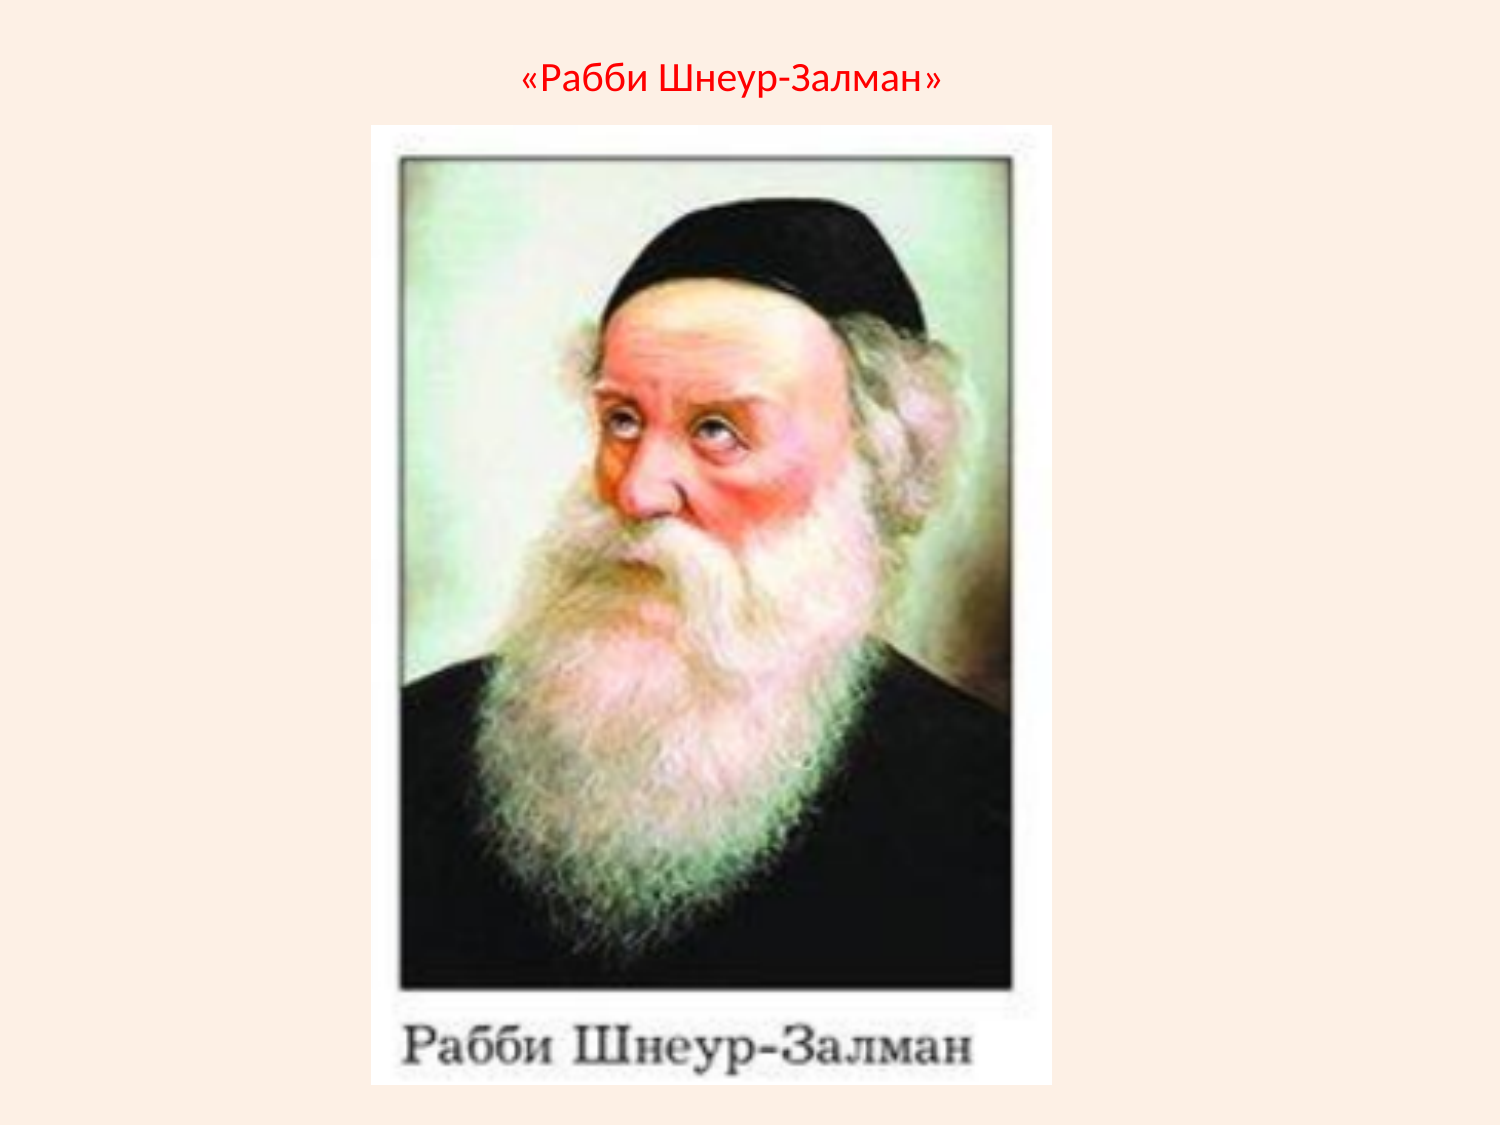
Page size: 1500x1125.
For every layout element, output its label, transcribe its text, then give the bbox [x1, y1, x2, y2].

picture [371, 125, 1052, 1086]
text_box «Рабби Шнеур-Залман» [504, 42, 959, 108]
